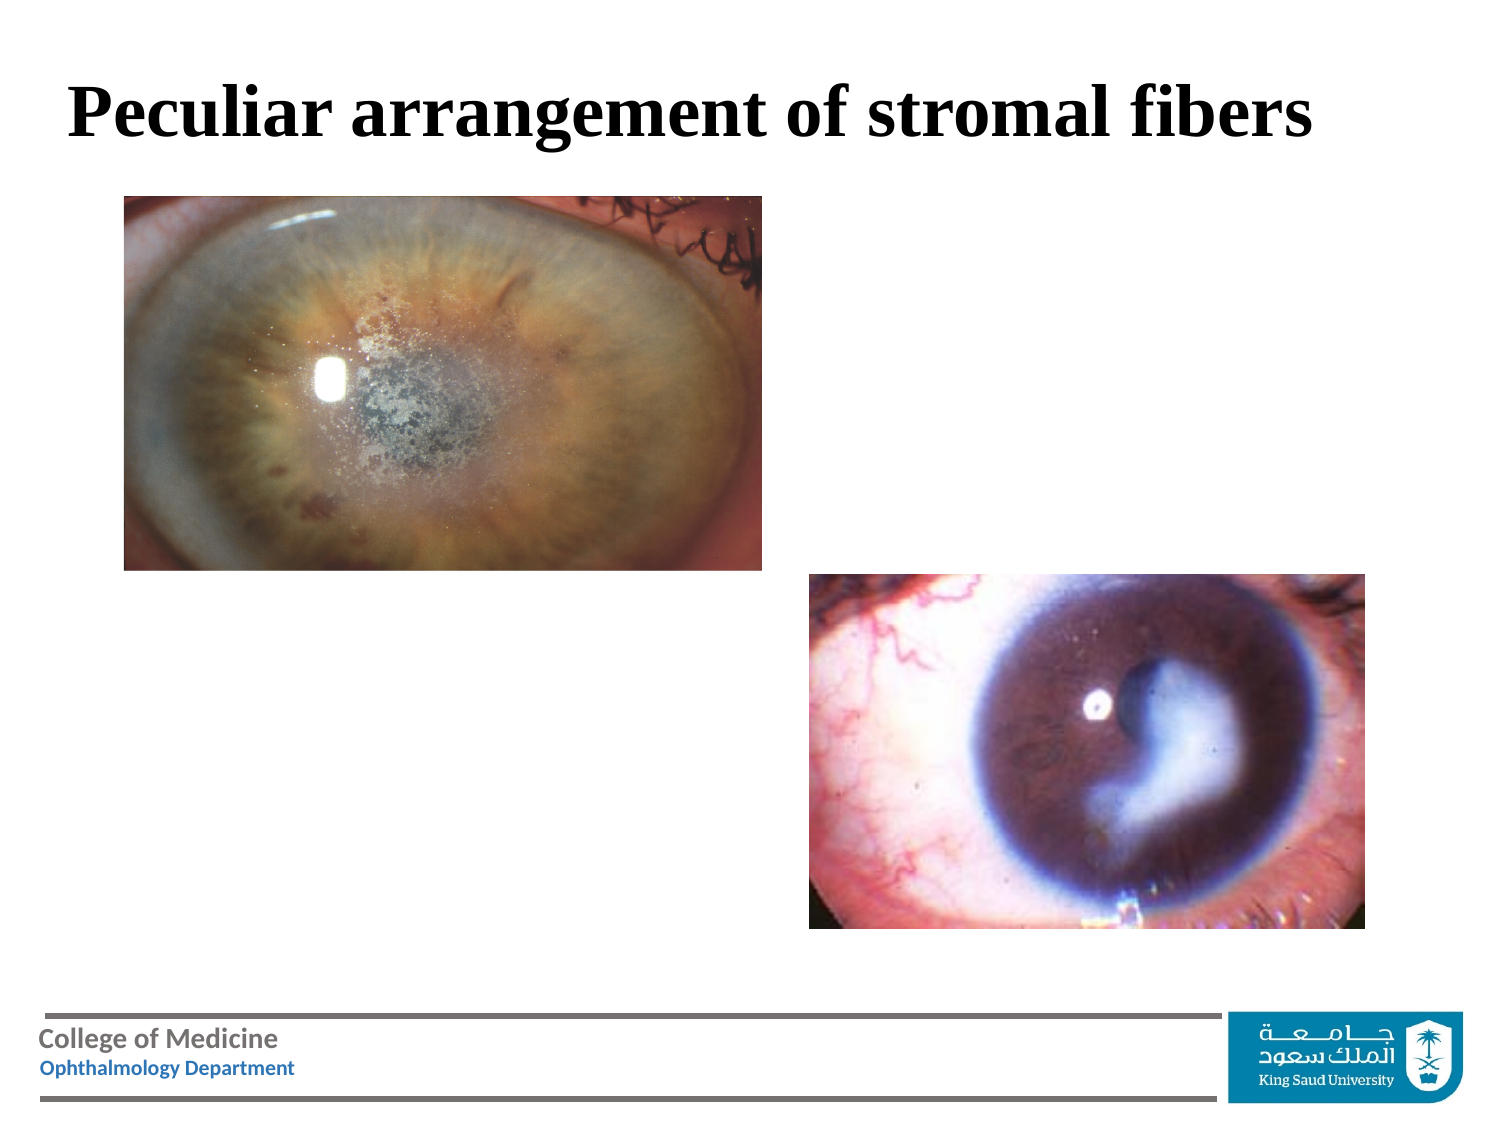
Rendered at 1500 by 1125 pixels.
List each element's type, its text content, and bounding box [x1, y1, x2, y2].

picture [1226, 1009, 1465, 1106]
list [123, 196, 763, 575]
picture [808, 574, 1365, 929]
title Peculiar arrangement of stromal fibers [41, 42, 1341, 171]
